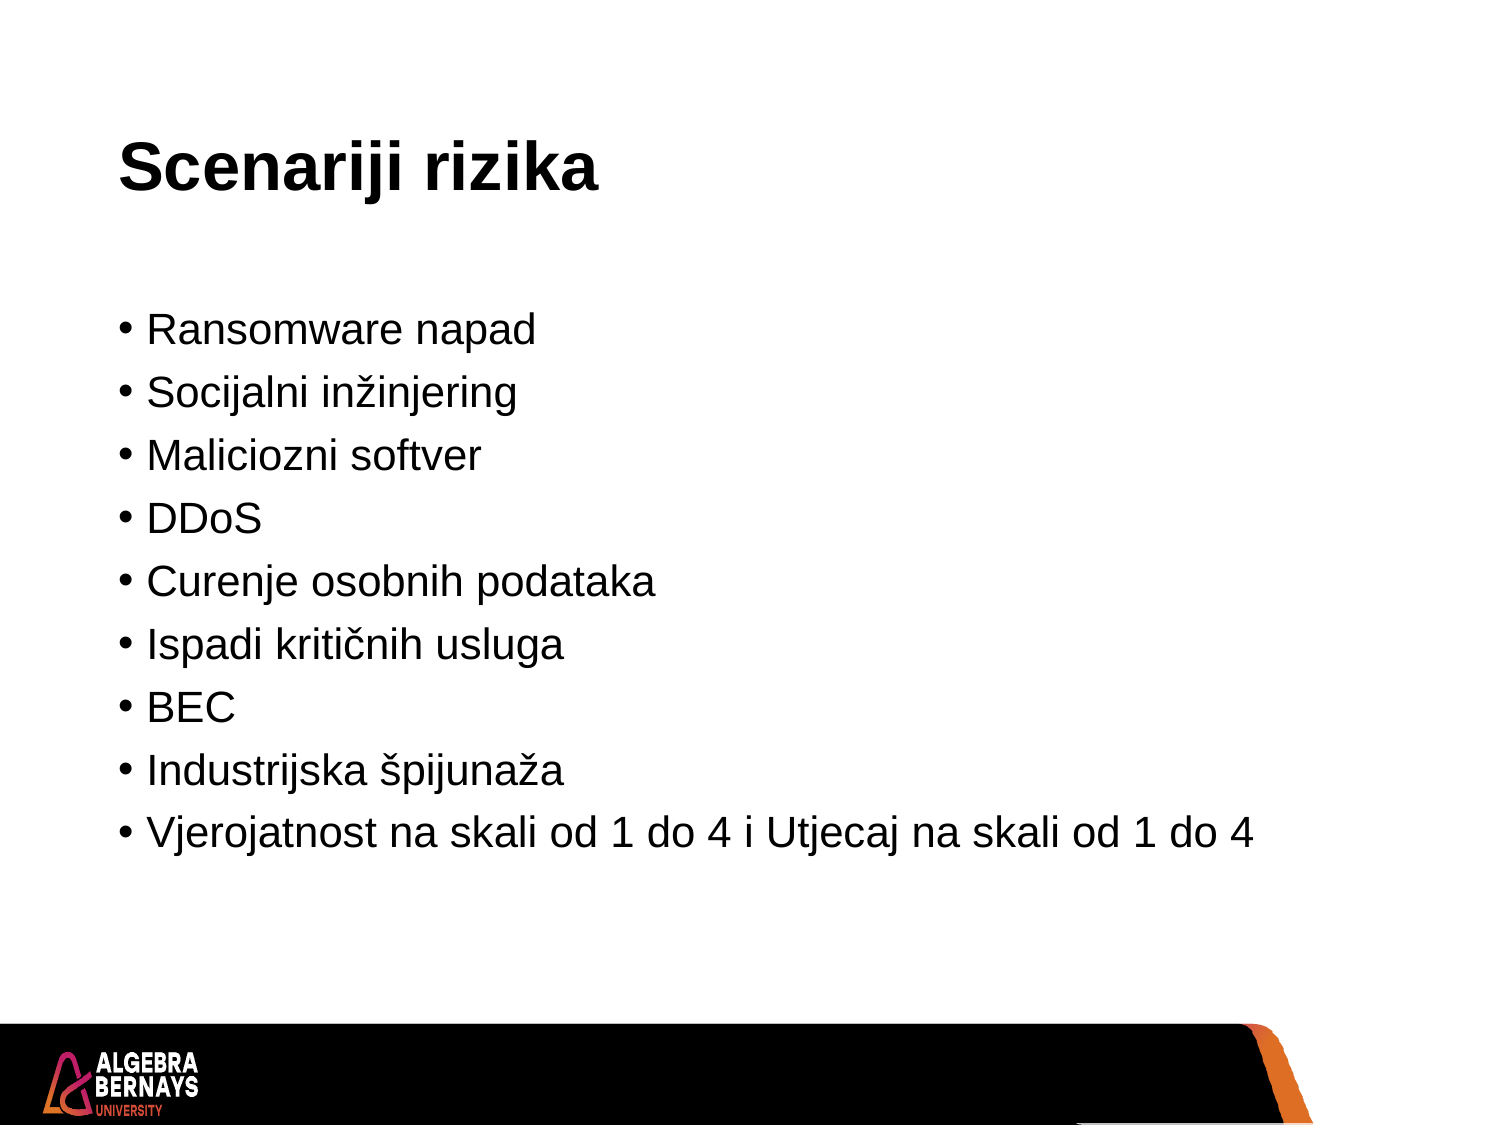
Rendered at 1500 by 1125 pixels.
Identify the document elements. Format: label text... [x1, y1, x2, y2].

list Ransomware napad Socijalni inžinjering Maliciozni softver DDoS Curenje osobnih podataka Ispadi kritičnih usluga BEC Industrijska špijunaža Vjerojatnost na skali od 1 do 4 i Utjecaj na skali od 1 do 4 [103, 299, 1397, 1014]
picture [0, 1023, 1468, 1125]
title Scenariji rizika [103, 59, 1397, 278]
